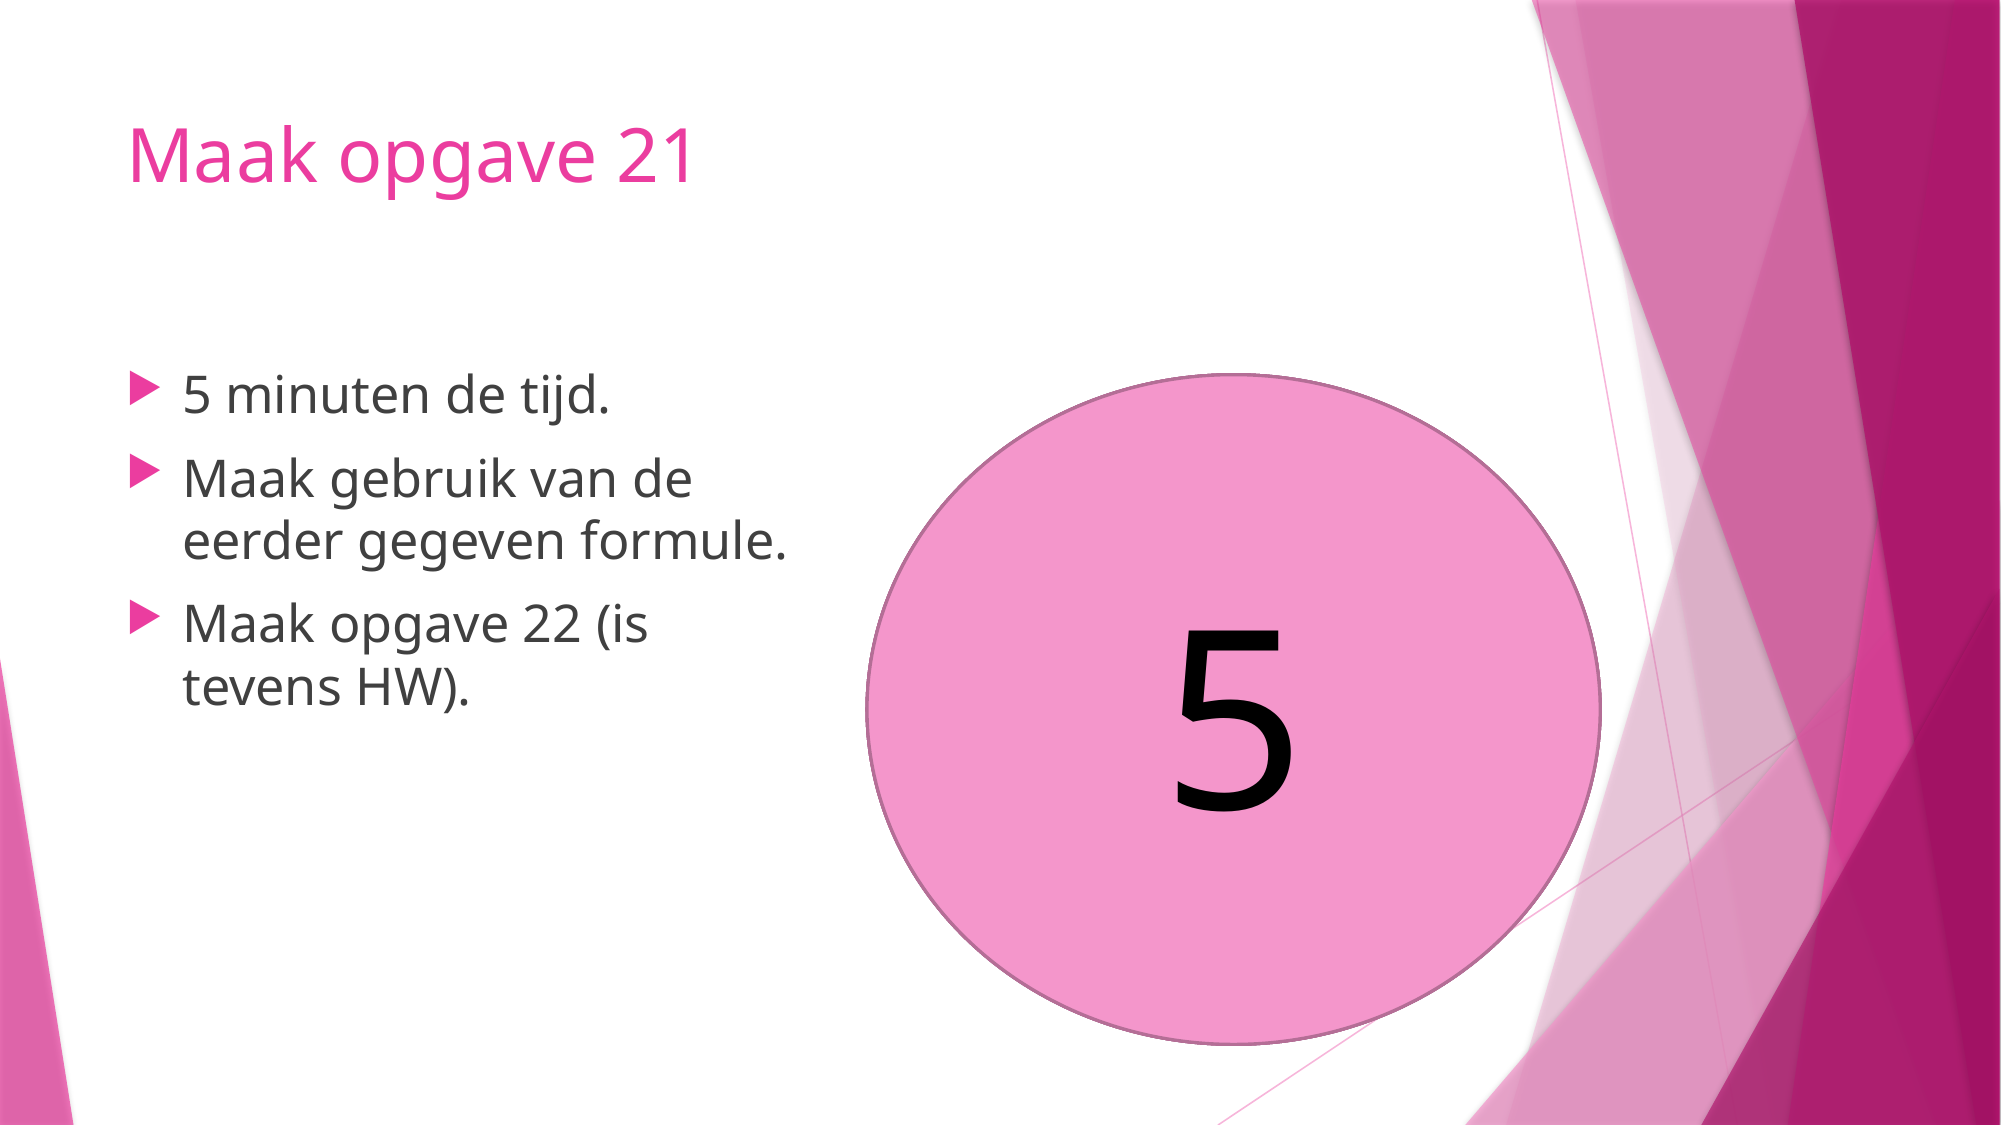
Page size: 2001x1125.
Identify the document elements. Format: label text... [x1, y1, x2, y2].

list 5 minuten de tijd. Maak gebruik van de eerder gegeven formule. Maak opgave 22 (is tevens HW). [111, 354, 823, 1009]
text_box 5 [865, 373, 1602, 1046]
title Maak opgave 21 [111, 99, 1522, 317]
